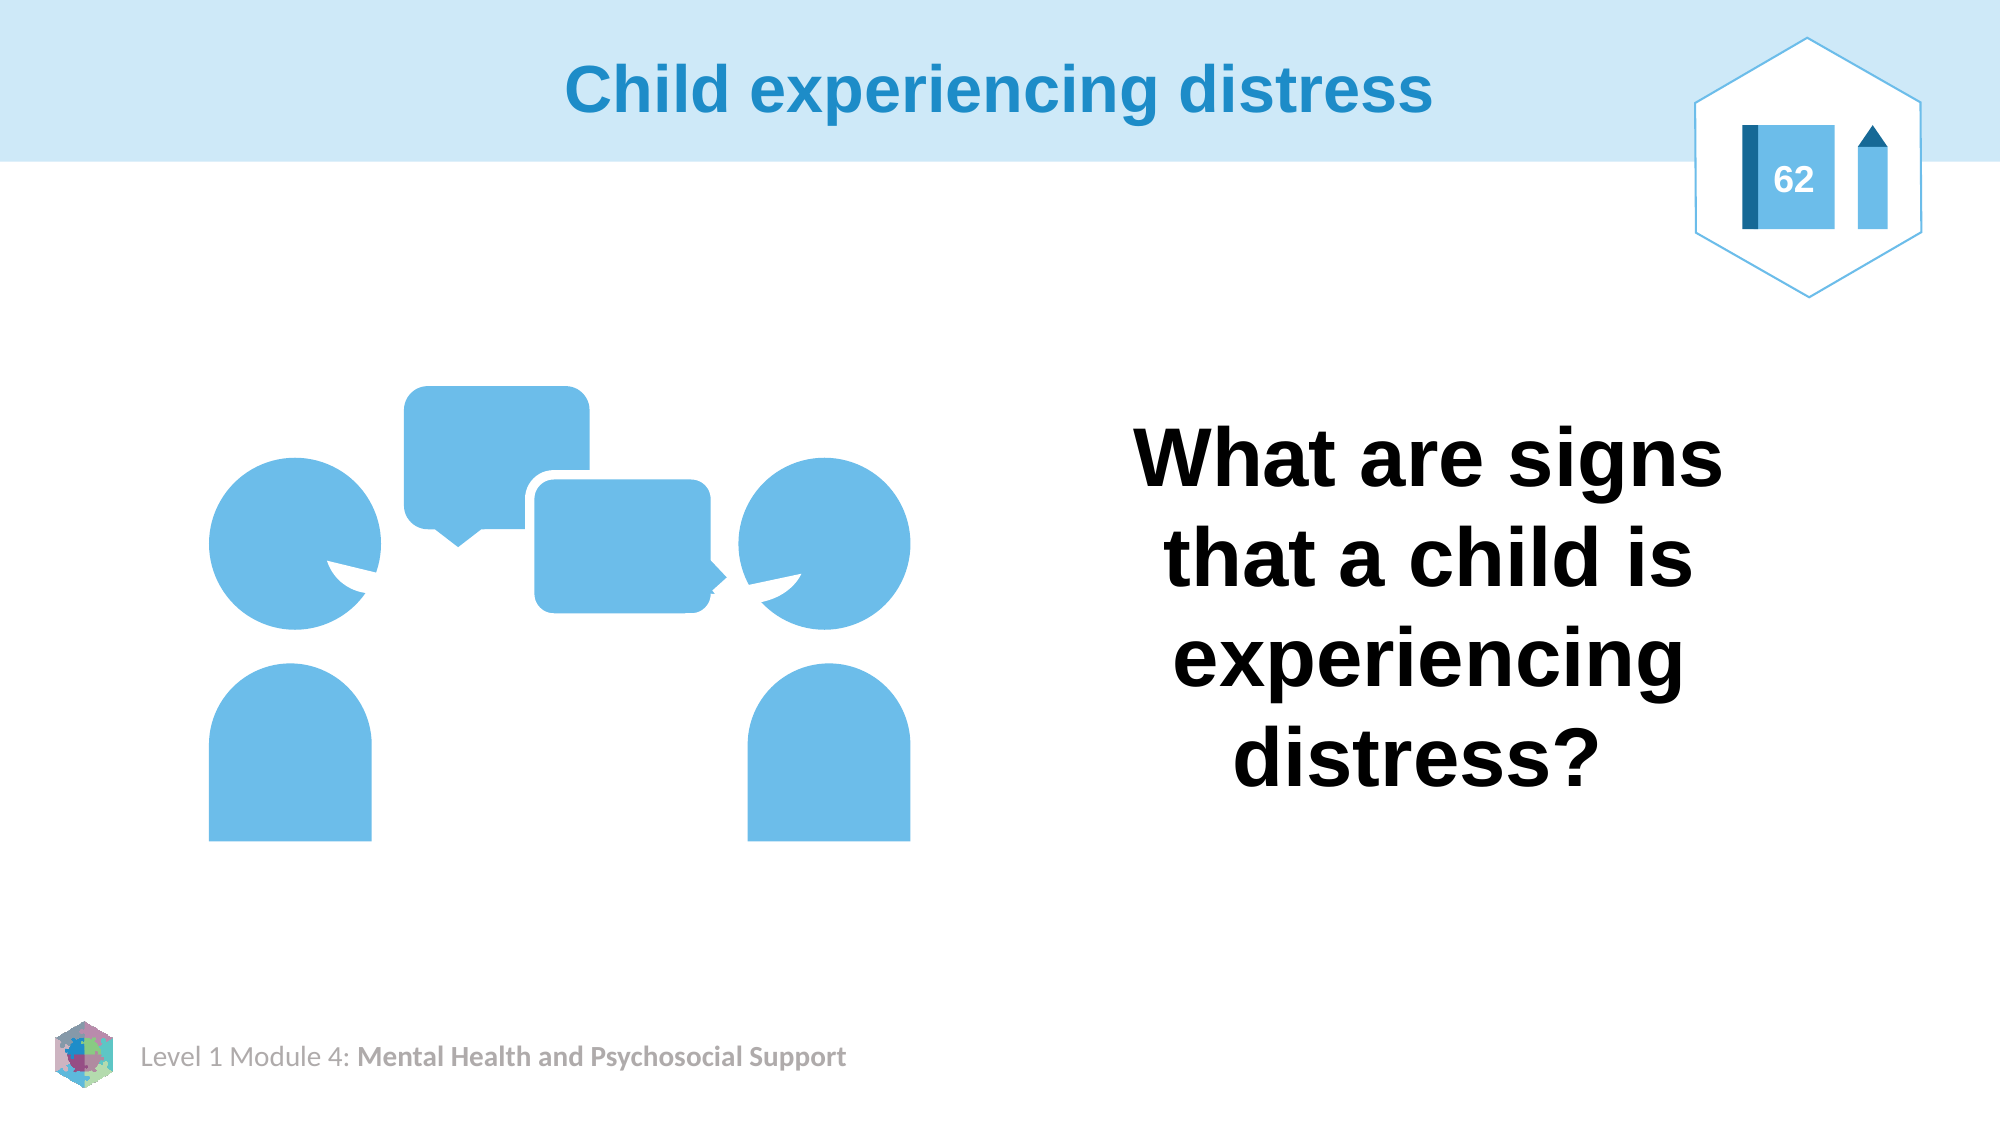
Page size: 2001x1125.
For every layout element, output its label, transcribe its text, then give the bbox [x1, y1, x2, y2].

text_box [1677, 55, 1939, 280]
title Child experiencing distress [137, 19, 1863, 163]
picture [55, 1021, 113, 1088]
text_box What are signs that a child is experiencing distress? [1064, 228, 1795, 979]
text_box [208, 386, 911, 842]
